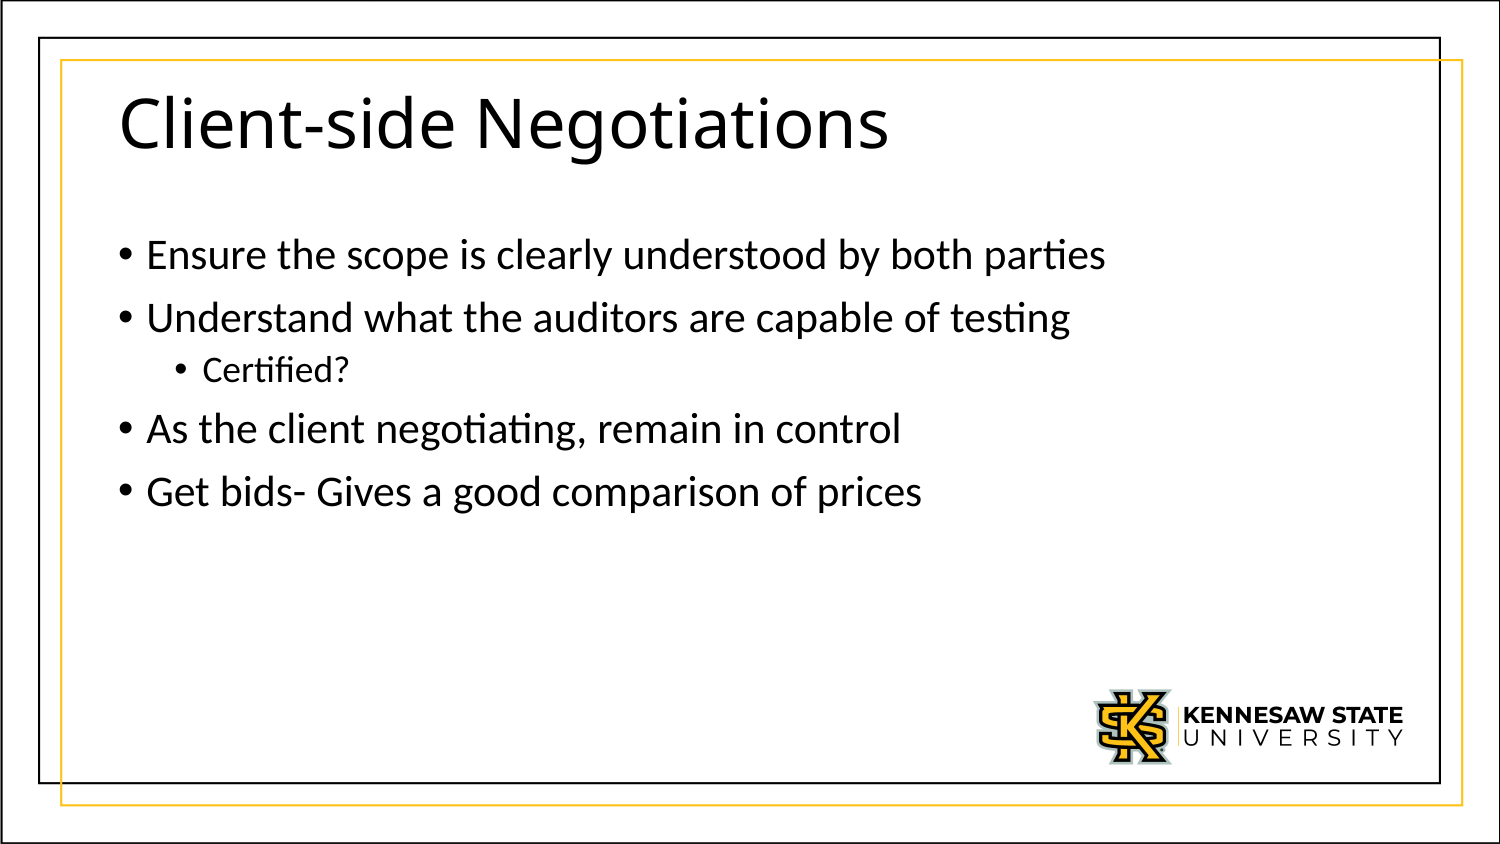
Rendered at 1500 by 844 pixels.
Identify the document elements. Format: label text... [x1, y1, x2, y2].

list Ensure the scope is clearly understood by both parties Understand what the auditors are capable of testing Certified? As the client negotiating, remain in control Get bids- Gives a good comparison of prices [103, 224, 1397, 760]
title Client-side Negotiations [103, 44, 1397, 208]
picture [0, 0, 1500, 844]
